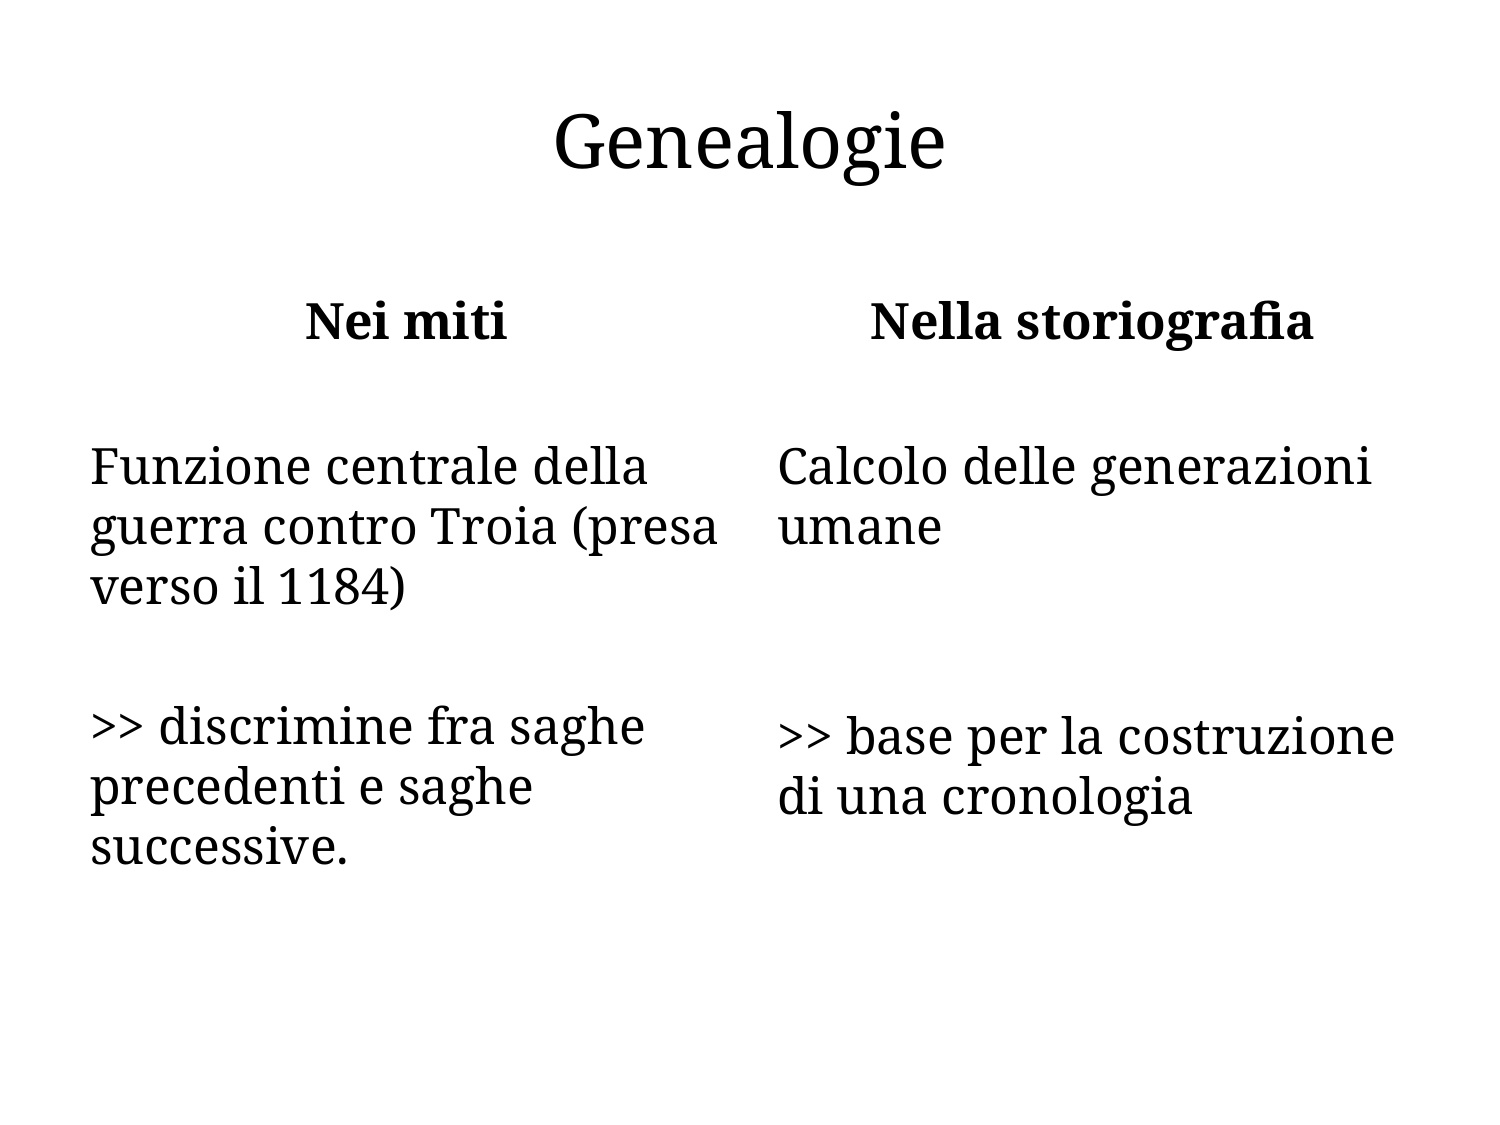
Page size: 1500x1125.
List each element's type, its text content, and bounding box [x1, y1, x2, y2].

title Genealogie [75, 45, 1425, 233]
list Nella storiografia [761, 251, 1425, 356]
list Calcolo delle generazioni umane >> base per la costruzione di una cronologia [761, 356, 1425, 1005]
list Nei miti [75, 251, 738, 356]
list Funzione centrale della guerra contro Troia (presa verso il 1184) >> discrimine fra saghe precedenti e saghe successive. [75, 356, 738, 1005]
